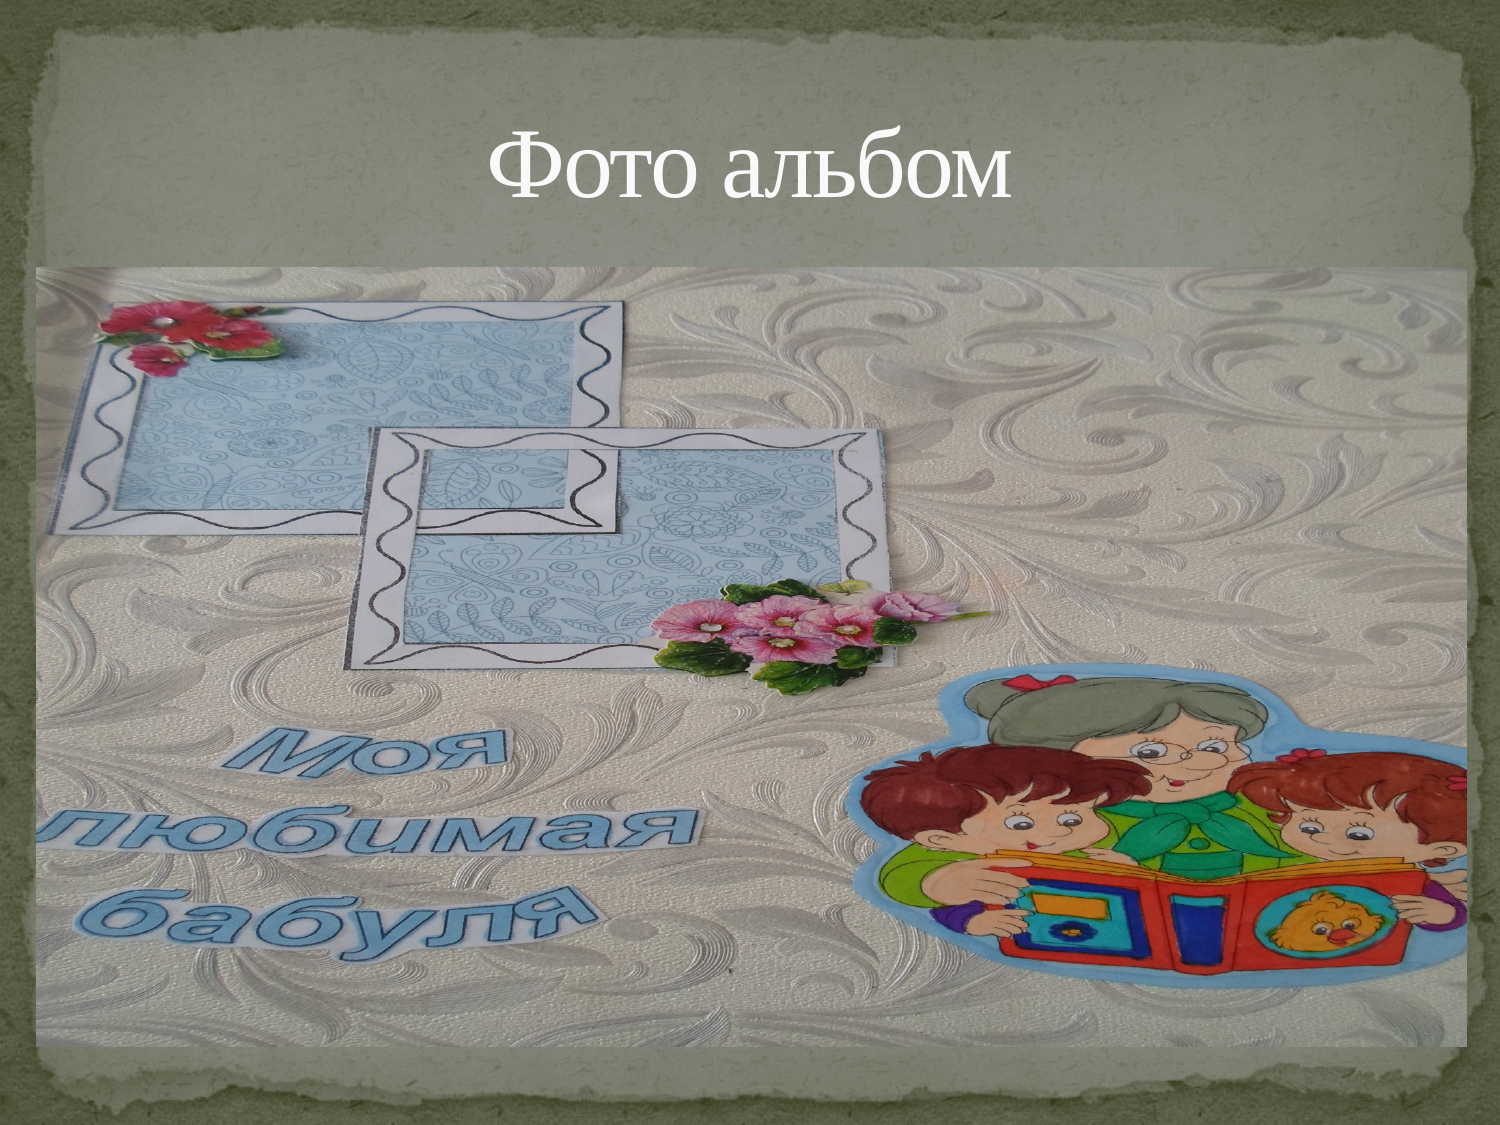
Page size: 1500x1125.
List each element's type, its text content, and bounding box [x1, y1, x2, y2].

title Фото альбом [74, 24, 1425, 225]
picture [36, 267, 1467, 1047]
